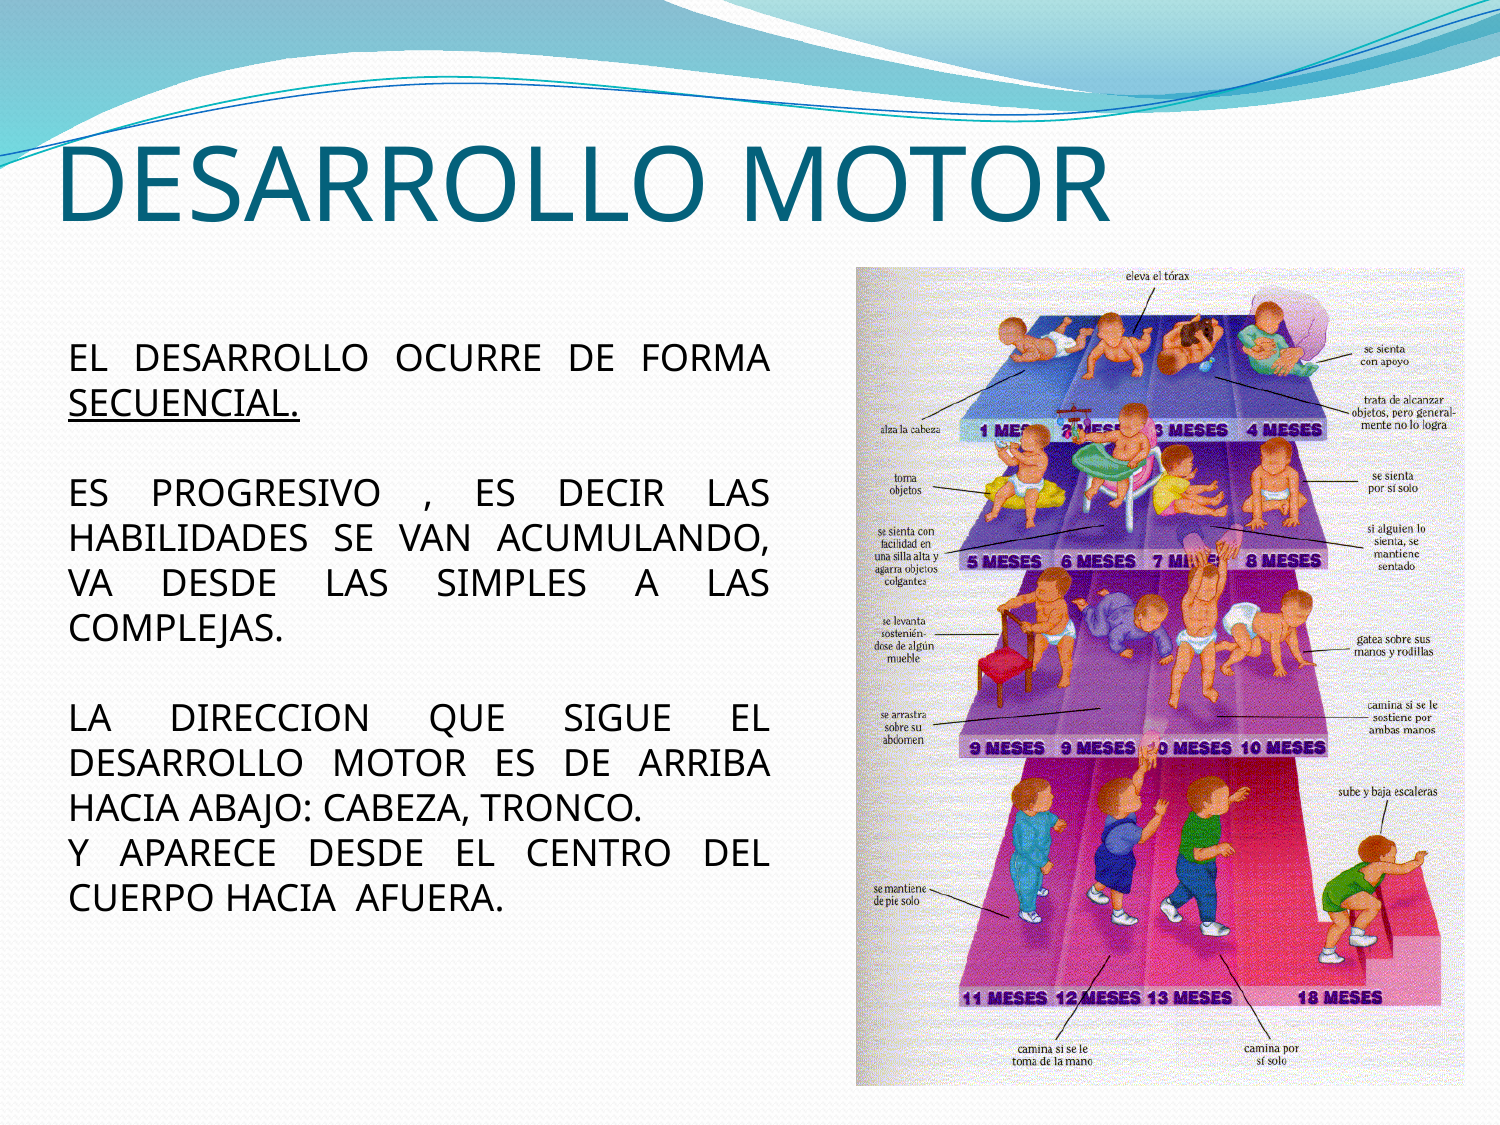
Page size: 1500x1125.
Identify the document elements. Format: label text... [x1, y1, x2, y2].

text_box EL DESARROLLO OCURRE DE FORMA SECUENCIAL. ES PROGRESIVO , ES DECIR LAS HABILIDADES SE VAN ACUMULANDO, VA DESDE LAS SIMPLES A LAS COMPLEJAS. LA DIRECCION QUE SIGUE EL DESARROLLO MOTOR ES DE ARRIBA HACIA ABAJO: CABEZA, TRONCO. Y APARECE DESDE EL CENTRO DEL CUERPO HACIA AFUERA. [53, 326, 786, 926]
title DESARROLLO MOTOR [53, 54, 1416, 243]
picture [856, 267, 1465, 1086]
